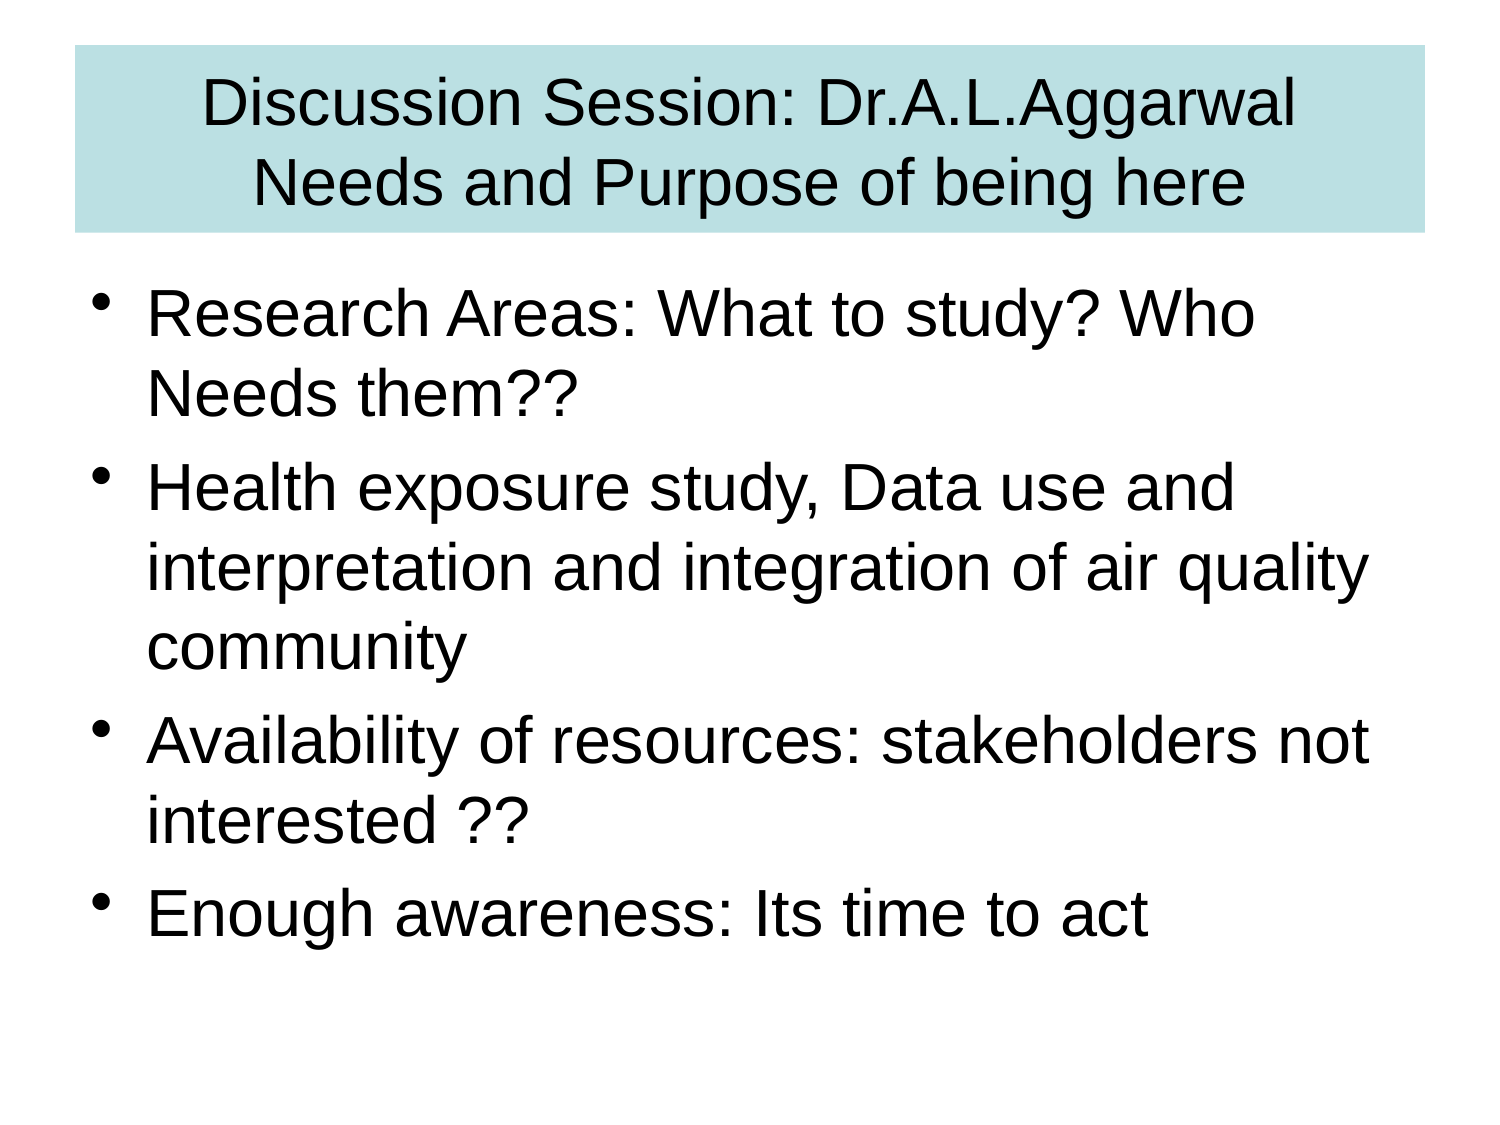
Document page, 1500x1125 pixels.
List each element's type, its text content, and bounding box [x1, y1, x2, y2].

title Discussion Session: Dr.A.L.Aggarwal Needs and Purpose of being here [74, 44, 1426, 233]
list Research Areas: What to study? Who Needs them?? Health exposure study, Data use and interpretation and integration of air quality community Availability of resources: stakeholders not interested ?? Enough awareness: Its time to act [74, 262, 1426, 1006]
